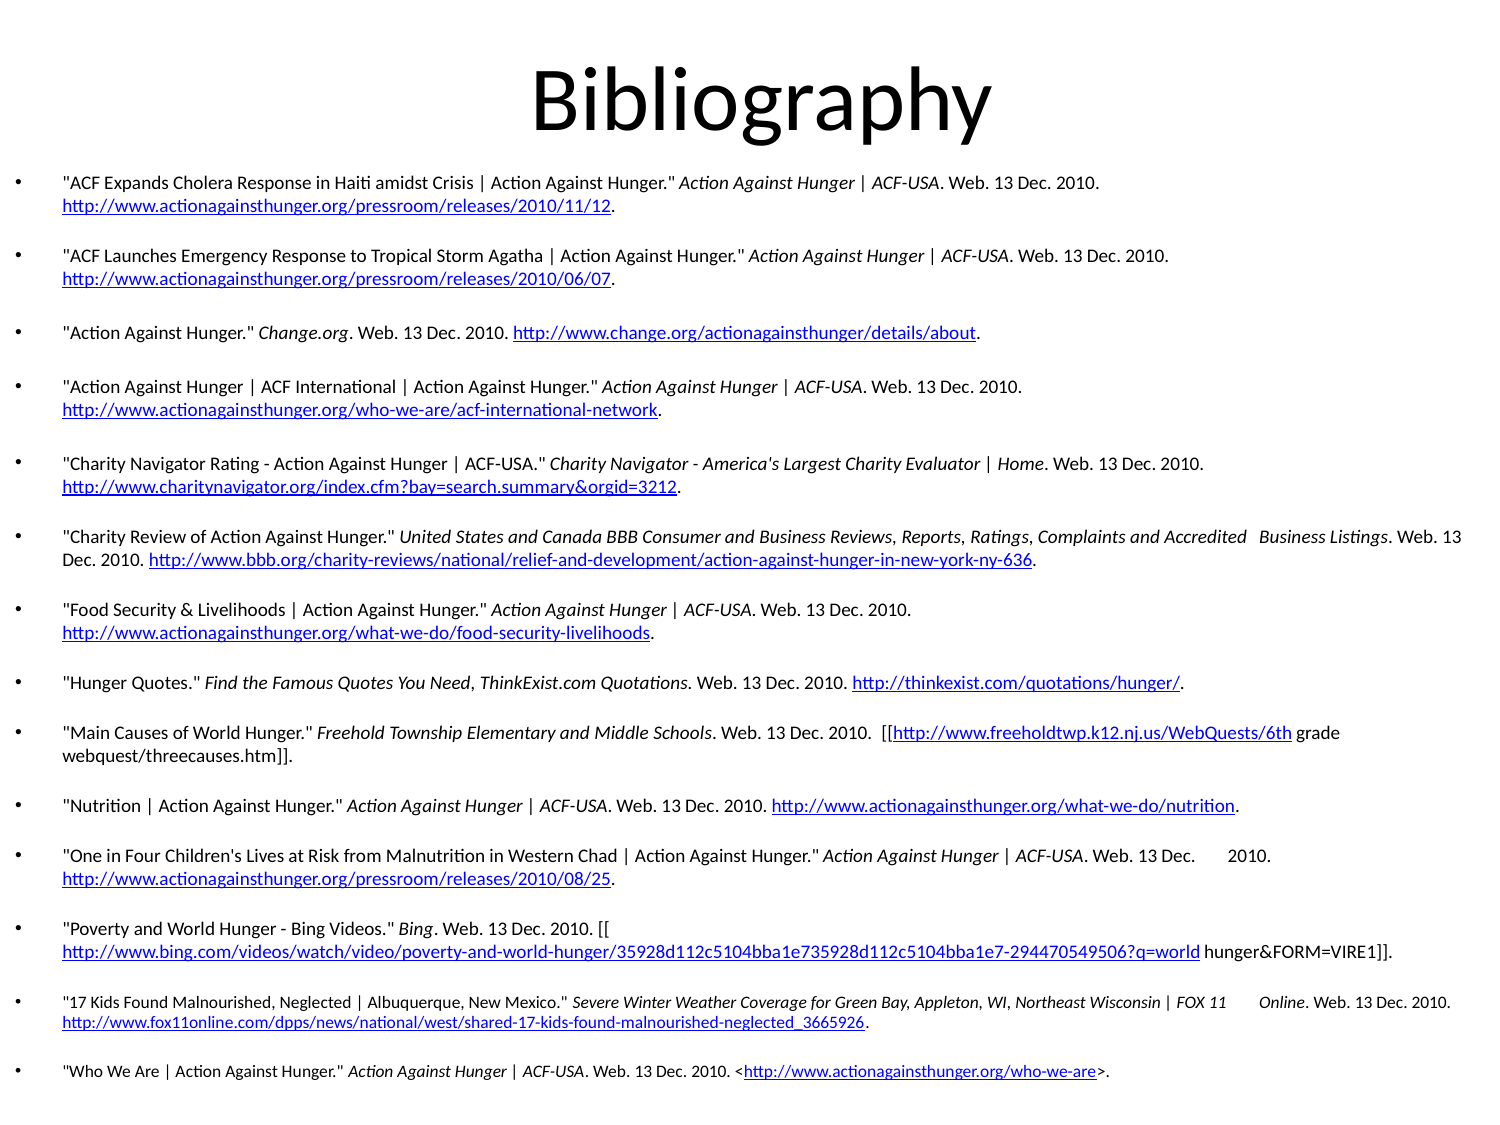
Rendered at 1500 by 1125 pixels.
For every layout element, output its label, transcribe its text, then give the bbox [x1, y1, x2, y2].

title Bibliography [87, 0, 1438, 162]
list "ACF Expands Cholera Response in Haiti amidst Crisis | Action Against Hunger." Action Against Hunger | ACF-USA. Web. 13 Dec. 2010. http://www.actionagainsthunger.org/pressroom/releases/2010/11/12. "ACF Launches Emergency Response to Tropical Storm Agatha | Action Against Hunger." Action Against Hunger | ACF-USA. Web. 13 Dec. 2010. http://www.actionagainsthunger.org/pressroom/releases/2010/06/07. "Action Against Hunger." Change.org. Web. 13 Dec. 2010. http://www.change.org/actionagainsthunger/details/about. "Action Against Hunger | ACF International | Action Against Hunger." Action Against Hunger | ACF-USA. Web. 13 Dec. 2010. http://www.actionagainsthunger.org/who-we-are/acf-international-network. "Charity Navigator Rating - Action Against Hunger | ACF-USA." Charity Navigator - America's Largest Charity Evaluator | Home. Web. 13 Dec. 2010. http://www.charitynavigator.org/index.cfm?bay=search.summary&orgid=3212. "Charity Review of Action Against Hunger." United States and Canada BBB Consumer and Business Reviews, Reports, Ratings, Complaints and Accredited Business Listings. Web. 13 Dec. 2010. http://www.bbb.org/charity-reviews/national/relief-and-development/action-against-hunger-in-new- york-ny-636. "Food Security & Livelihoods | Action Against Hunger." Action Against Hunger | ACF-USA. Web. 13 Dec. 2010. http://www.actionagainsthunger.org/what-we-do/food-security-livelihoods. "Hunger Quotes." Find the Famous Quotes You Need, ThinkExist.com Quotations. Web. 13 Dec. 2010. http://thinkexist.com/quotations/hunger/. "Main Causes of World Hunger." Freehold Township Elementary and Middle Schools. Web. 13 Dec. 2010. [[http://www.freeholdtwp.k12.nj.us/WebQuests/6th grade webquest/threecauses.htm]]. "Nutrition | Action Against Hunger." Action Against Hunger | ACF-USA. Web. 13 Dec. 2010. http://www.actionagainsthunger.org/what-we-do/nutrition. "One in Four Children's Lives at Risk from Malnutrition in Western Chad | Action Against Hunger." Action Against Hunger | ACF-USA. Web. 13 Dec. 2010. http://www.actionagainsthunger.org/pressroom/releases/2010/08/25. "Poverty and World Hunger - Bing Videos." Bing. Web. 13 Dec. 2010. [[http://www.bing.com/videos/watch/video/poverty-and-world- hunger/35928d112c5104bba1e735928d112c5104bba1e7-294470549506?q=world hunger&FORM=VIRE1]]. "17 Kids Found Malnourished, Neglected | Albuquerque, New Mexico." Severe Winter Weather Coverage for Green Bay, Appleton, WI, Northeast Wisconsin | FOX 11 Online. Web. 13 Dec. 2010. http://www.fox11online.com/dpps/news/national/west/shared-17-kids-found-malnourished-neglected_3665926. "Who We Are | Action Against Hunger." Action Against Hunger | ACF-USA. Web. 13 Dec. 2010. <http://www.actionagainsthunger.org/who-we-are>. [0, 162, 1500, 1125]
